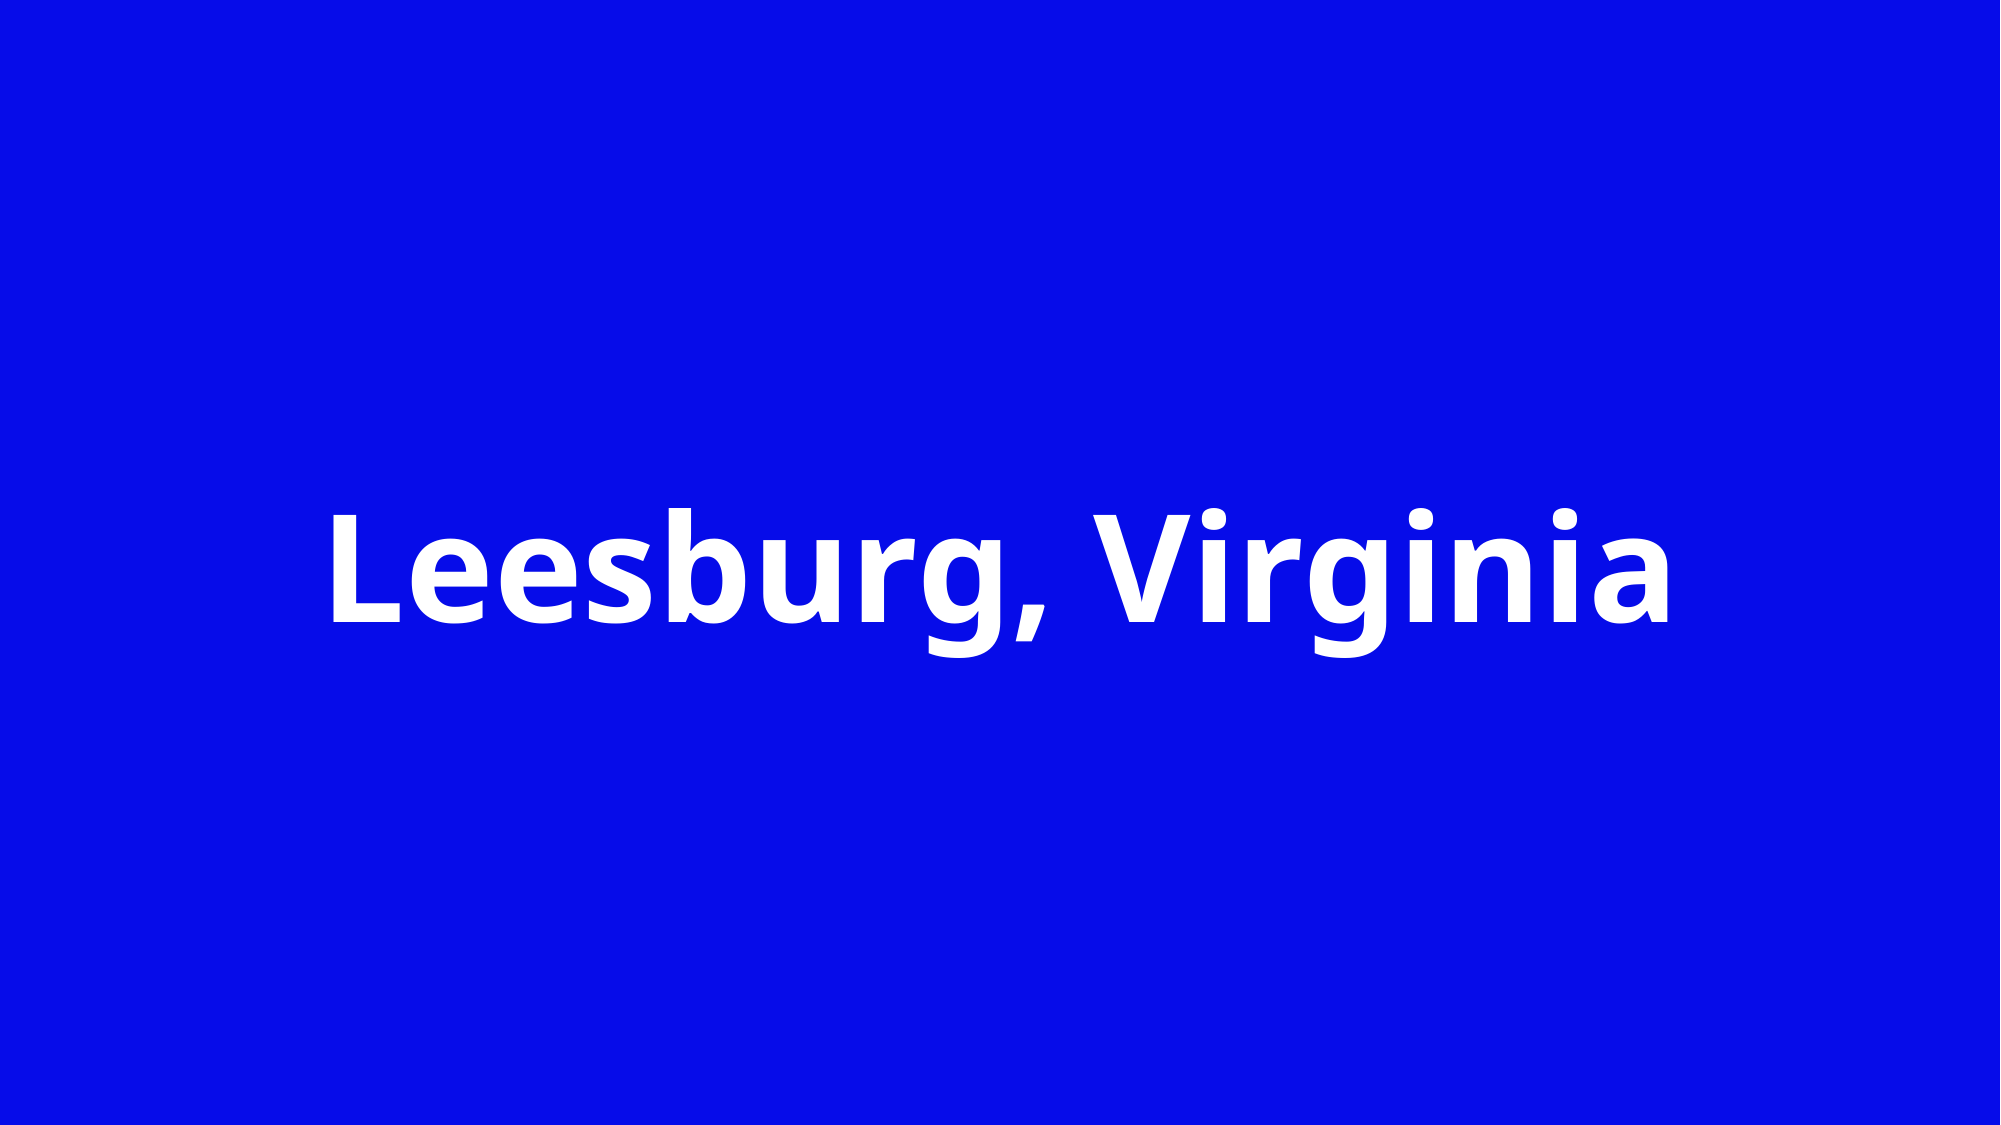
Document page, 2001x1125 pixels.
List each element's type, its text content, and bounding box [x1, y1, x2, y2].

text_box Leesburg, Virginia [0, 0, 2000, 1125]
